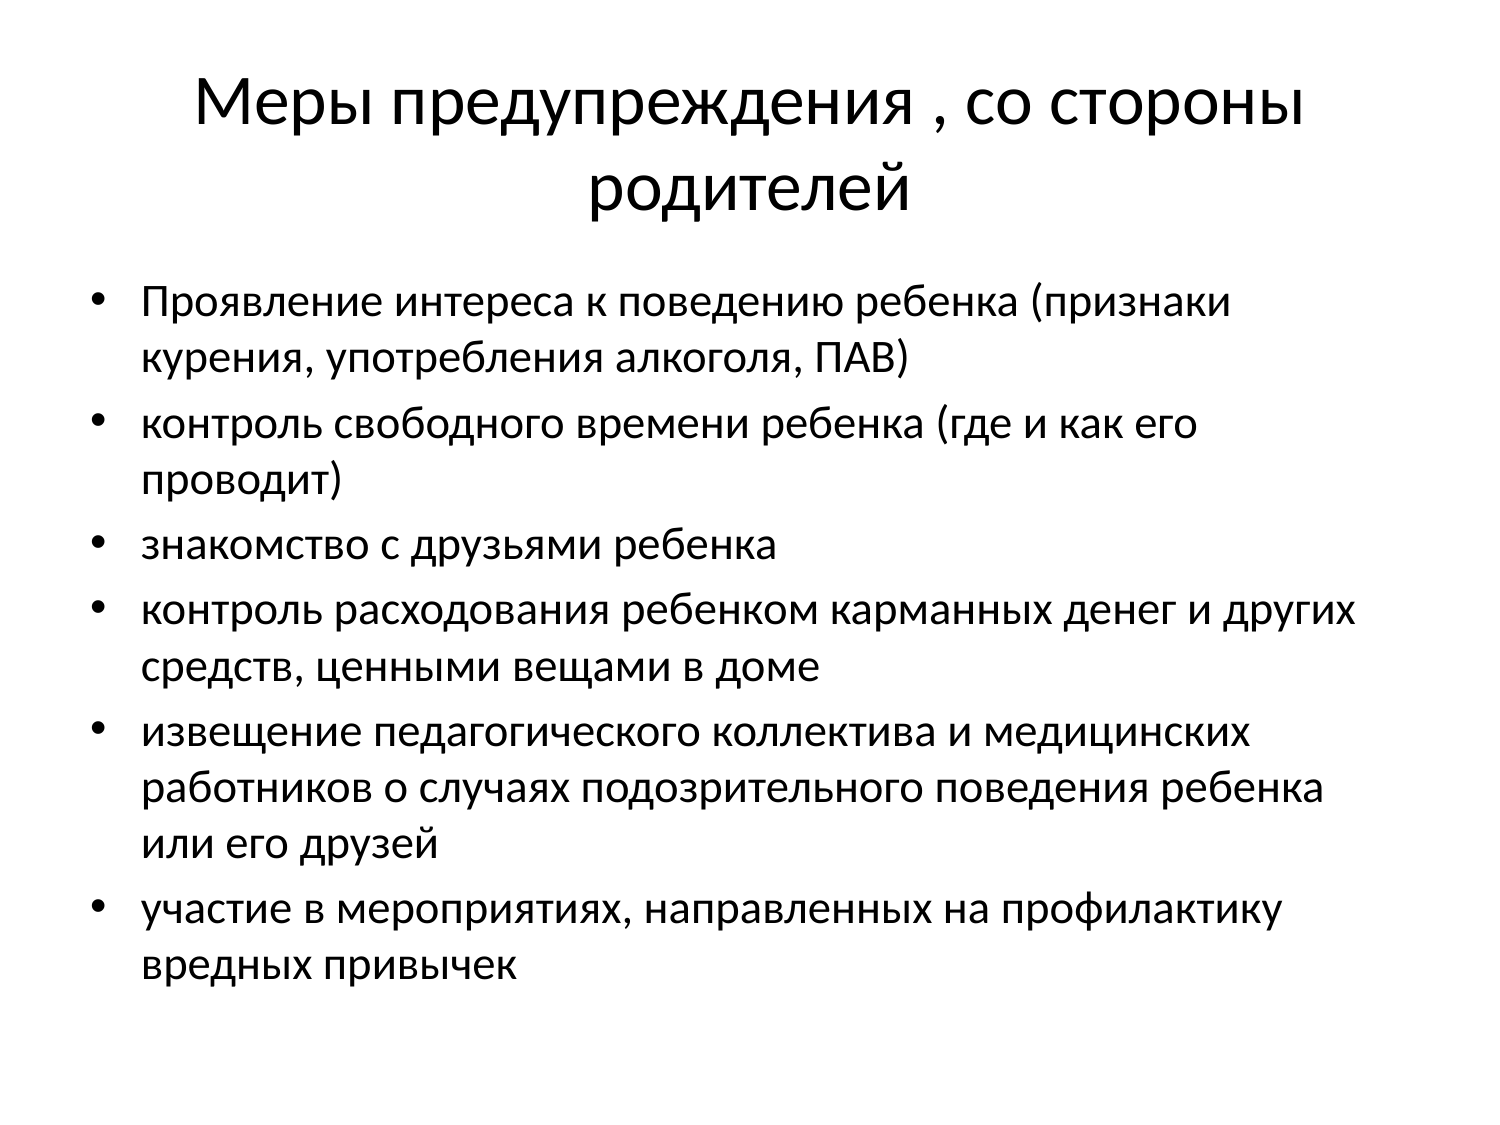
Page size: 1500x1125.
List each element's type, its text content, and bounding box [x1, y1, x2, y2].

title Меры предупреждения , со стороны родителей [75, 45, 1425, 233]
list Проявление интереса к поведению ребенка (признаки курения, употребления алкоголя, ПАВ) контроль свободного времени ребенка (где и как его проводит) знакомство с друзьями ребенка контроль расходования ребенком карманных денег и других средств, ценными вещами в доме извещение педагогического коллектива и медицинских работников о случаях подозрительного поведения ребенка или его друзей участие в мероприятиях, направленных на профилактику вредных привычек [75, 262, 1425, 1005]
